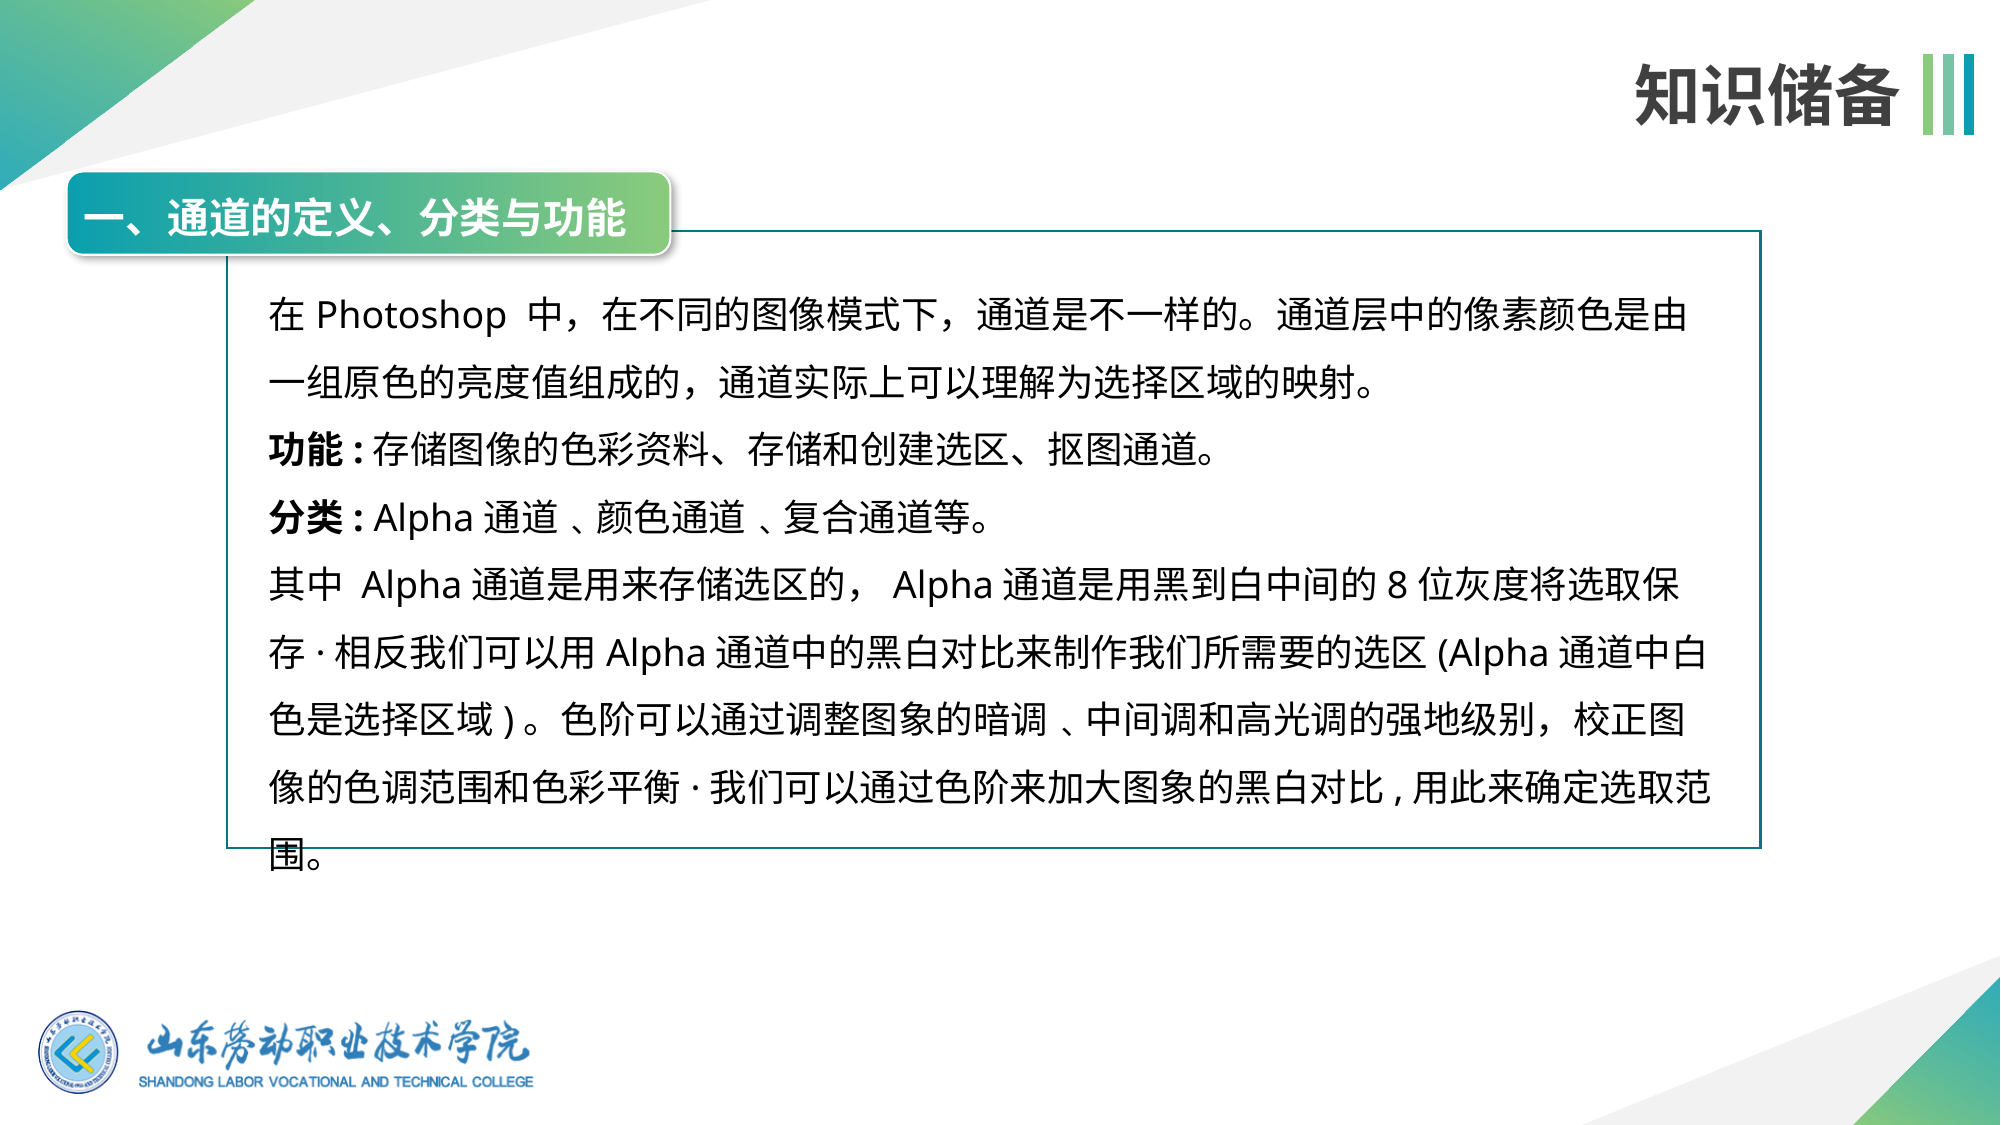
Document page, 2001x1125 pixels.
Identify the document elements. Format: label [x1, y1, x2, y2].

text_box [1928, 54, 1969, 136]
text_box [0, 0, 2000, 1125]
text_box [0, 171, 770, 255]
picture [38, 1010, 550, 1094]
